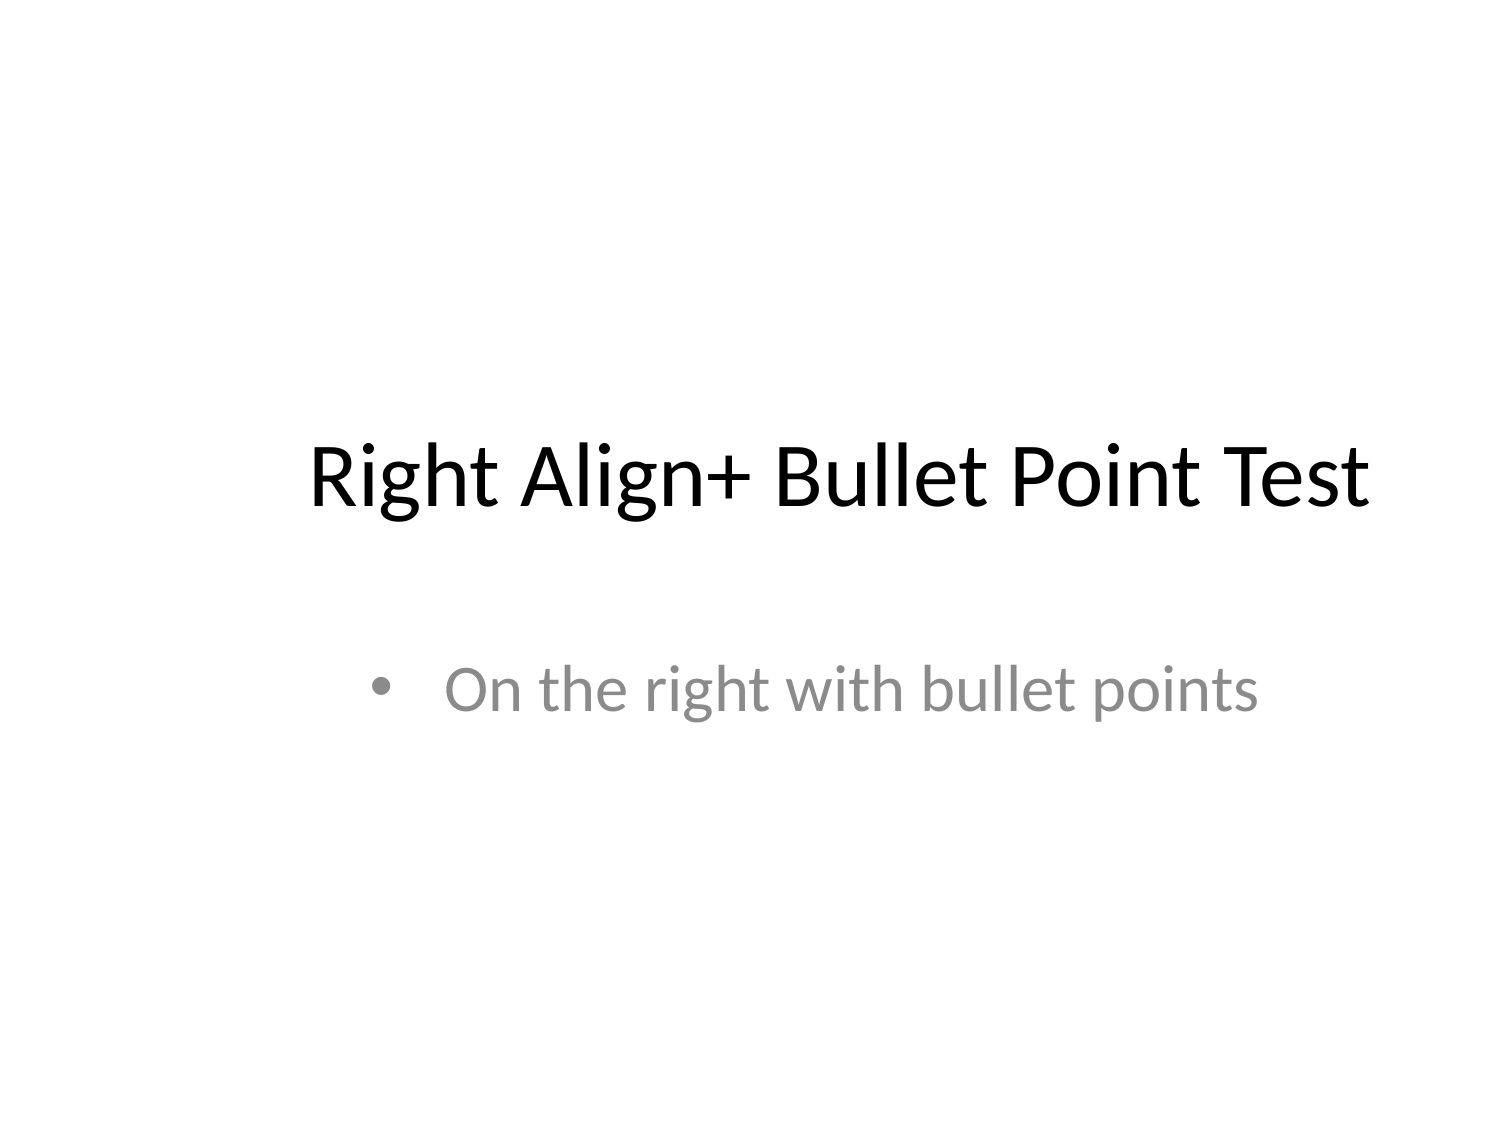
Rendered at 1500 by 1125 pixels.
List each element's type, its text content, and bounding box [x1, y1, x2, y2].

subtitle On the right with bullet points [225, 637, 1275, 925]
title Right Align+ Bullet Point Test [112, 349, 1388, 591]
